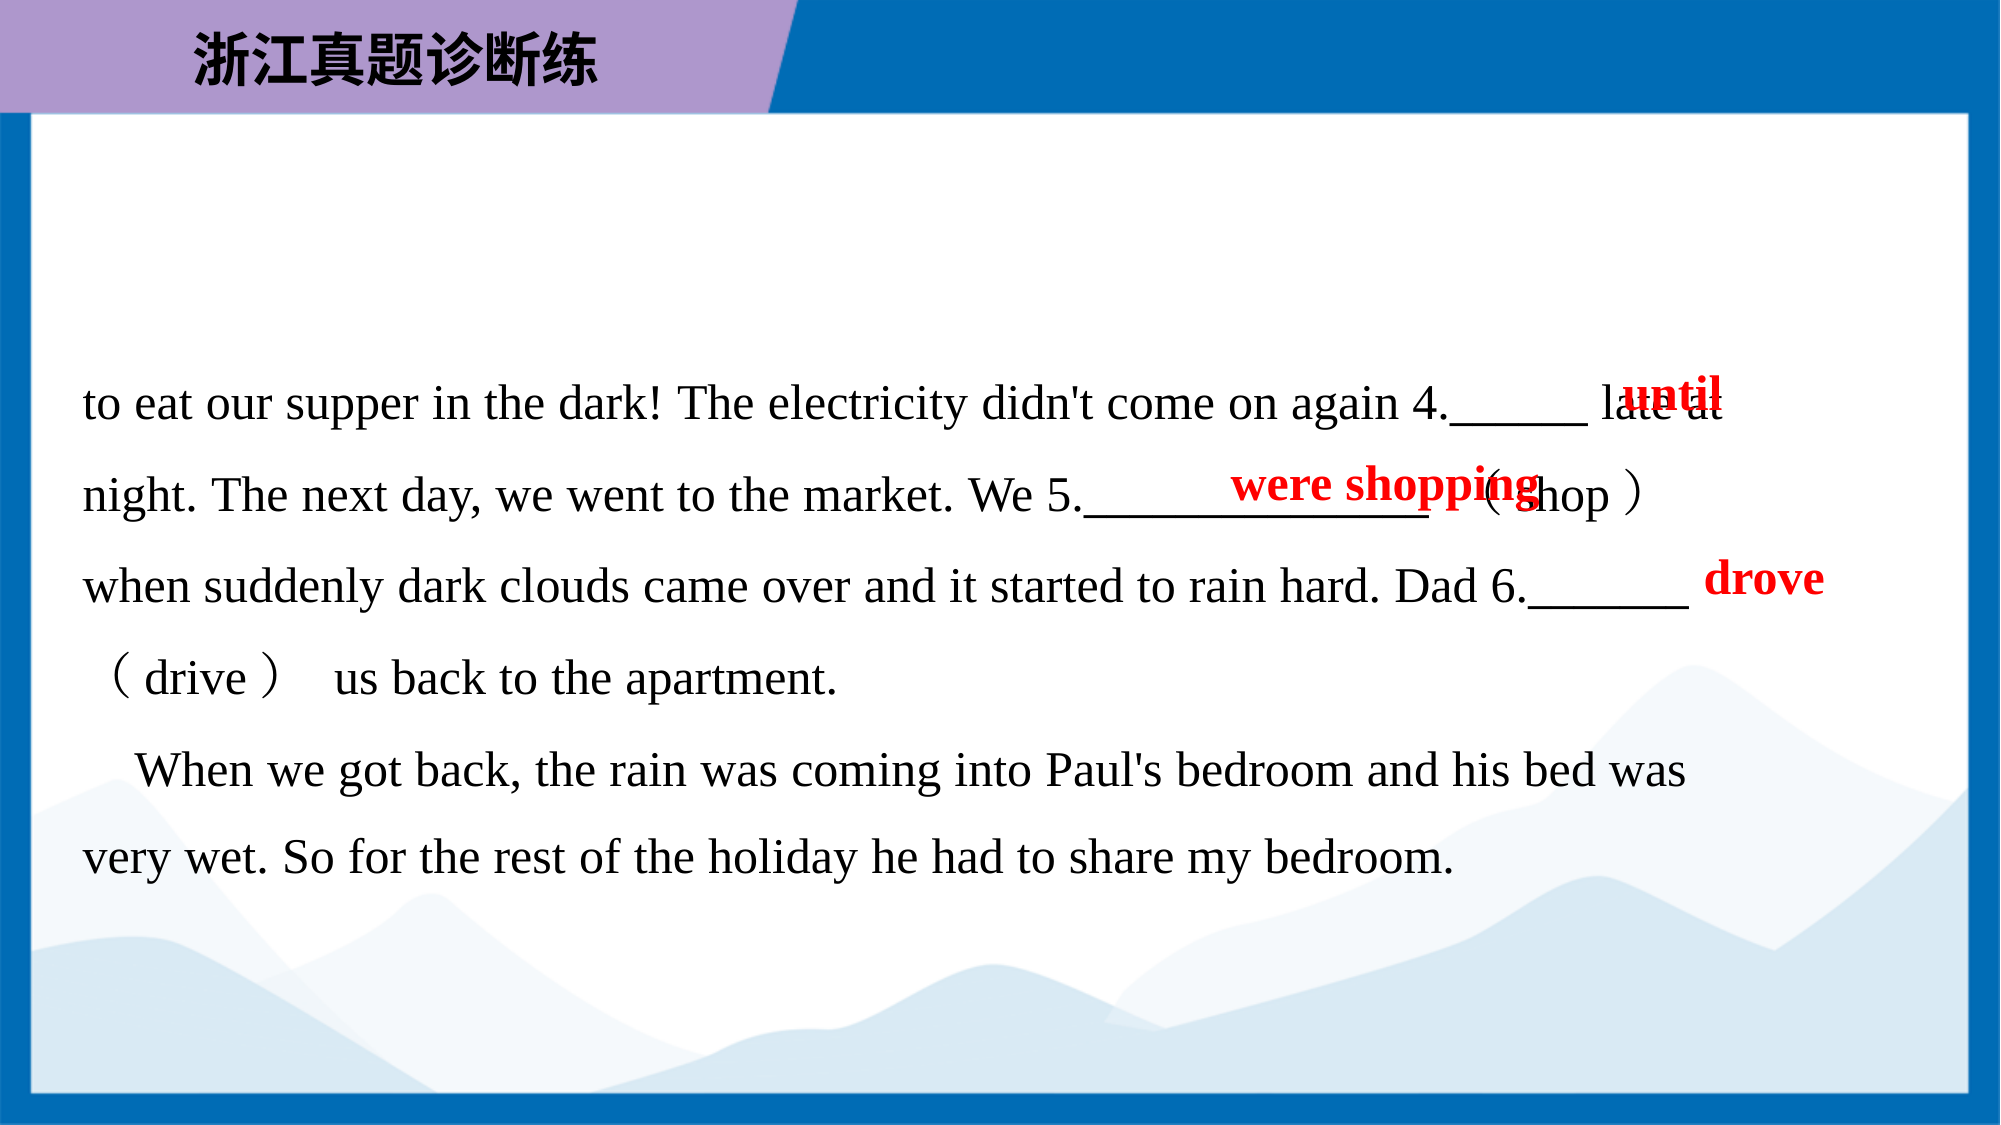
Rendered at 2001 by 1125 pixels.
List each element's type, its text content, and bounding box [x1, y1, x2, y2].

text_box to eat our supper in the dark! The electricity didn't come on again 4.______ late at night. The next day, we went to the market. We 5._______________ （shop） when suddenly dark clouds came over and it started to rain hard. Dad 6._______ （drive） us back to the apartment. When we got back, the rain was coming into Paul's bedroom and his bed was very wet. So for the rest of the holiday he had to share my bedroom. [82, 337, 1917, 875]
picture [0, 0, 2000, 1125]
text_box until [1604, 333, 1741, 412]
text_box drove [1685, 516, 1844, 596]
text_box were shopping [1206, 422, 1565, 501]
